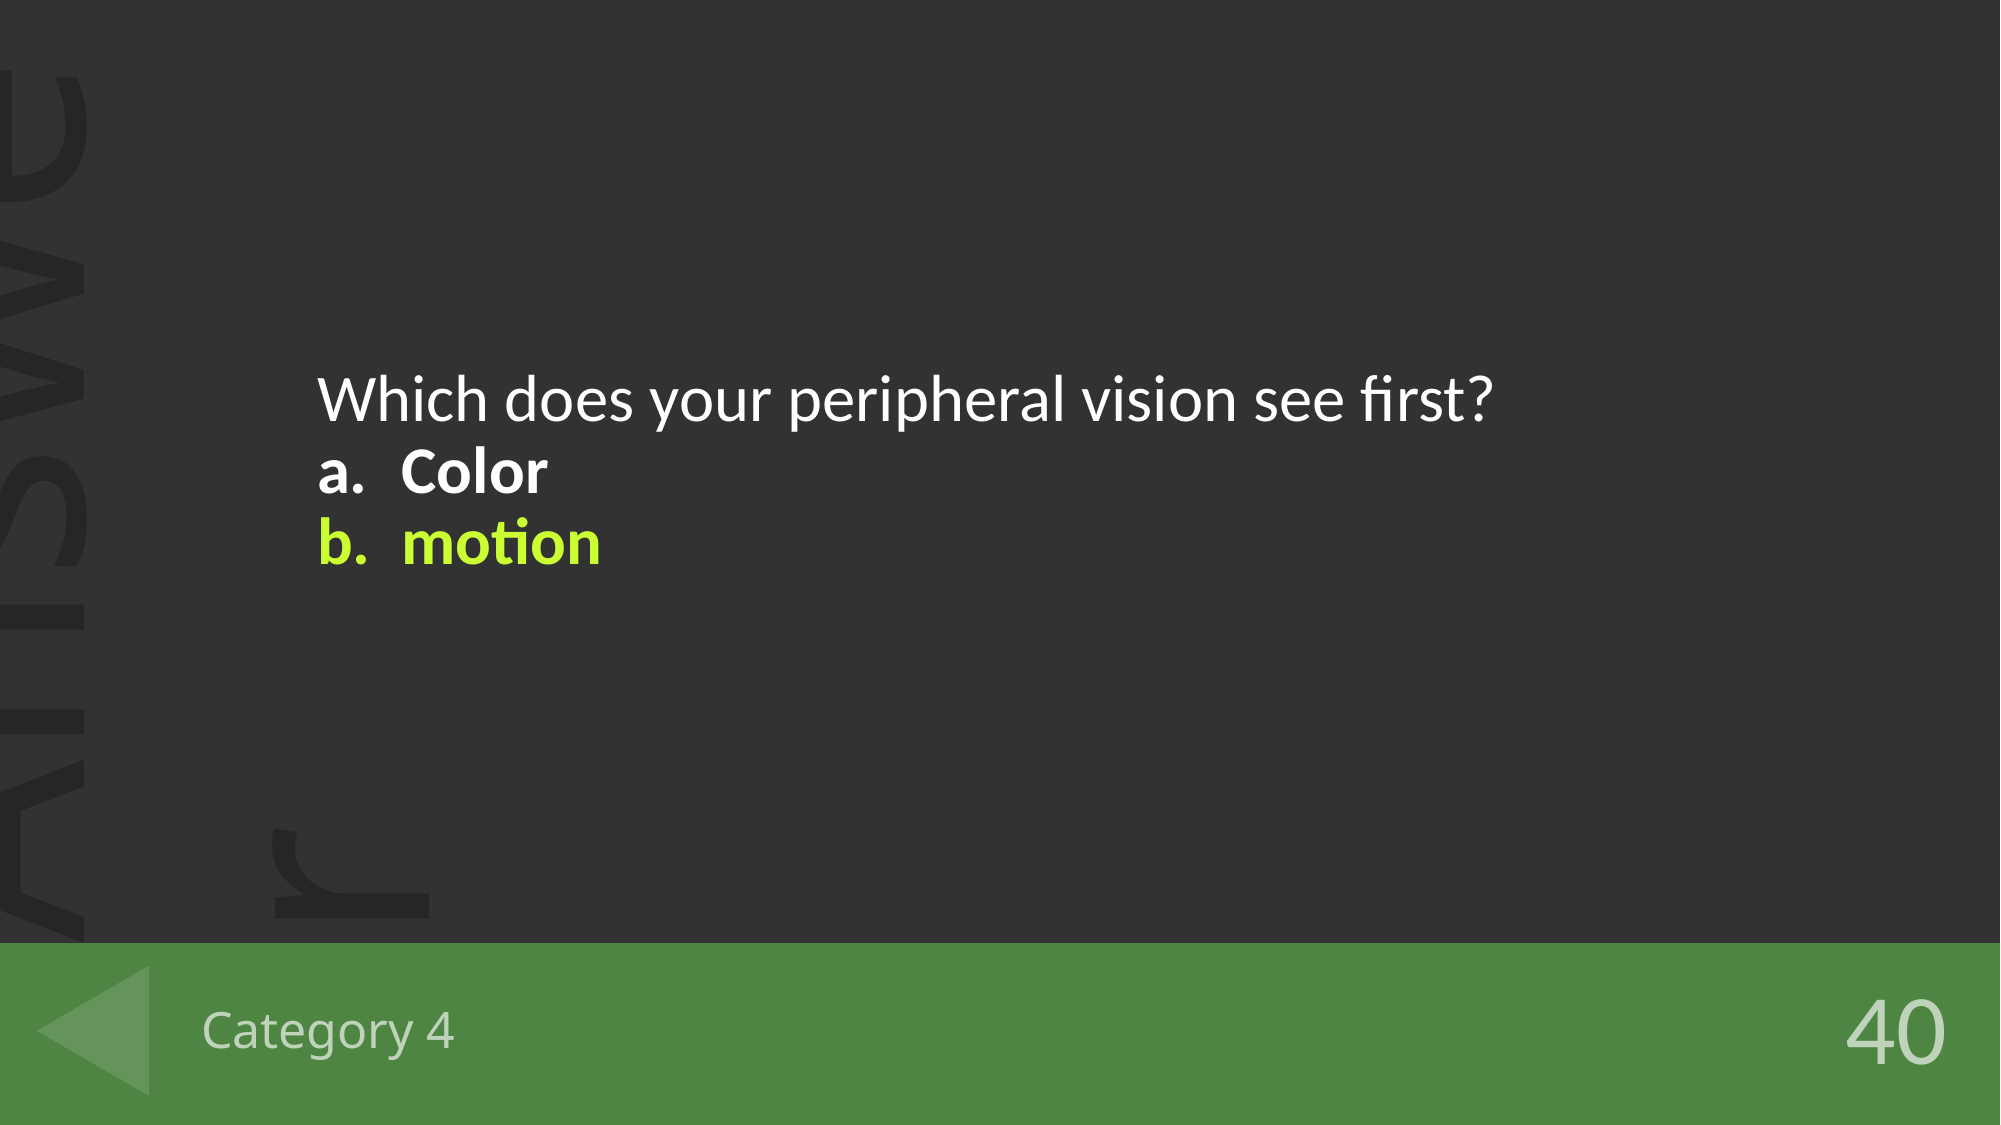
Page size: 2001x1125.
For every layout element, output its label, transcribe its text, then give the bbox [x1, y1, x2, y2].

title Category 4 [185, 967, 1494, 1097]
list Which does your peripheral vision see first? Color motion [302, 307, 1760, 636]
list 40 [1494, 967, 1963, 1097]
